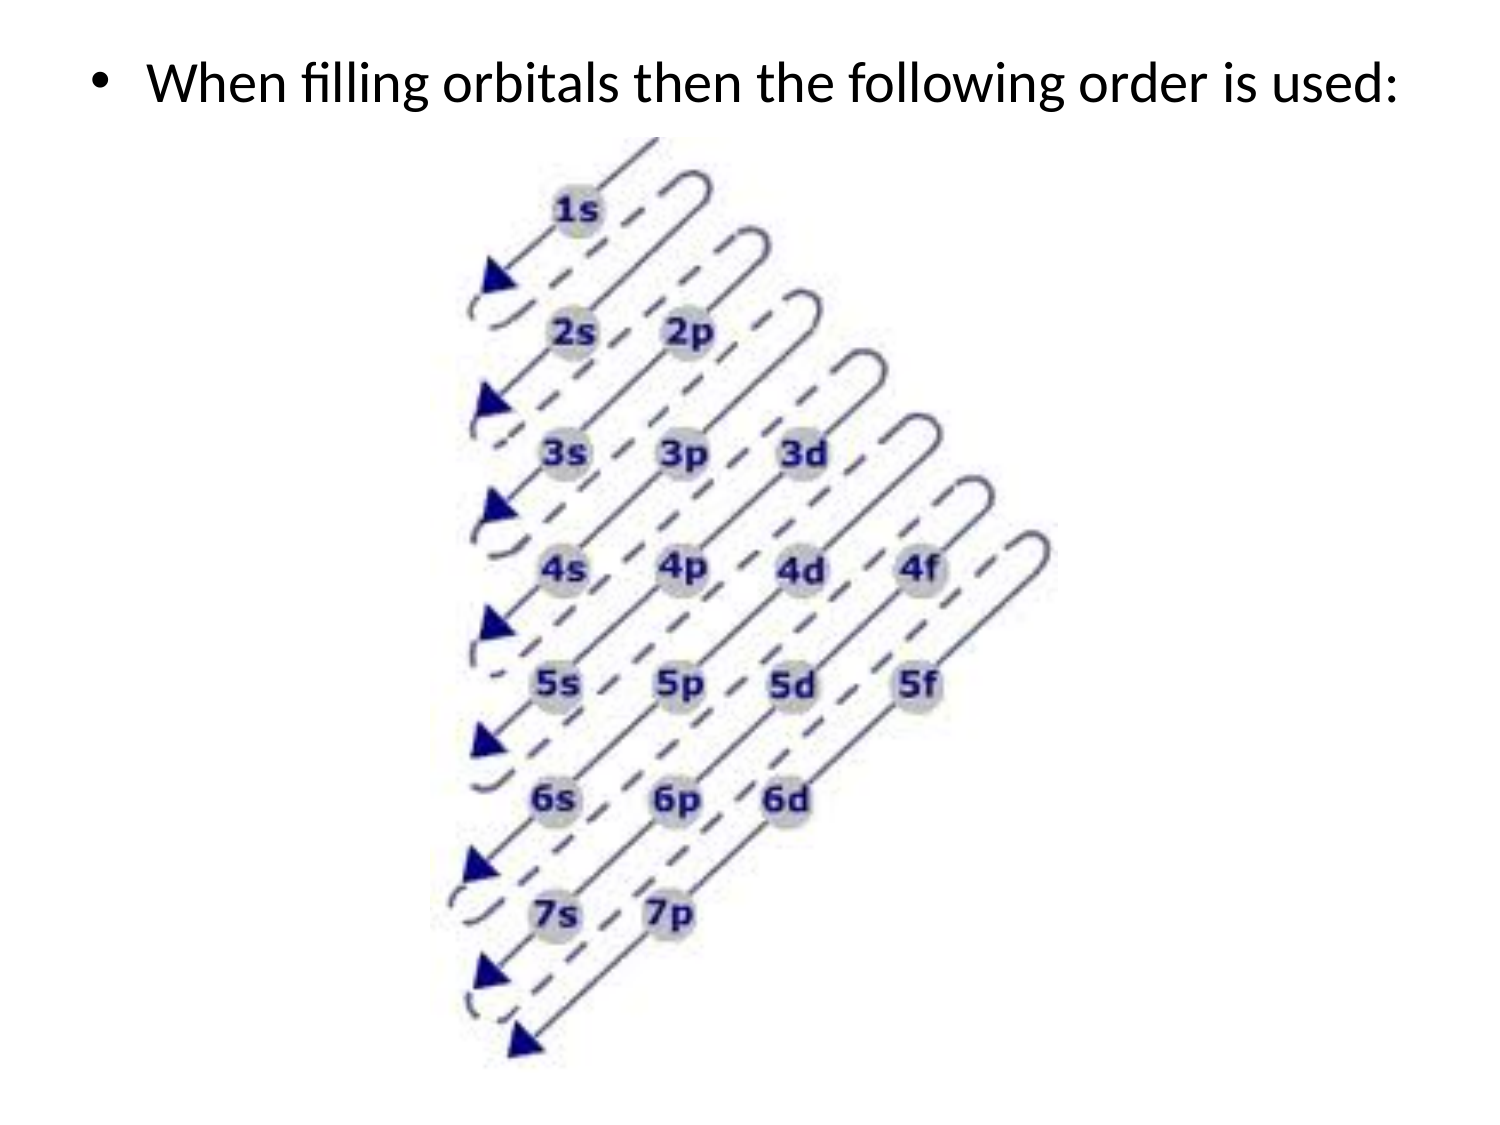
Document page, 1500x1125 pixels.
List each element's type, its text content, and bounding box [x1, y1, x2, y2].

list When filling orbitals then the following order is used: [74, 44, 1426, 788]
picture [430, 136, 1058, 1083]
